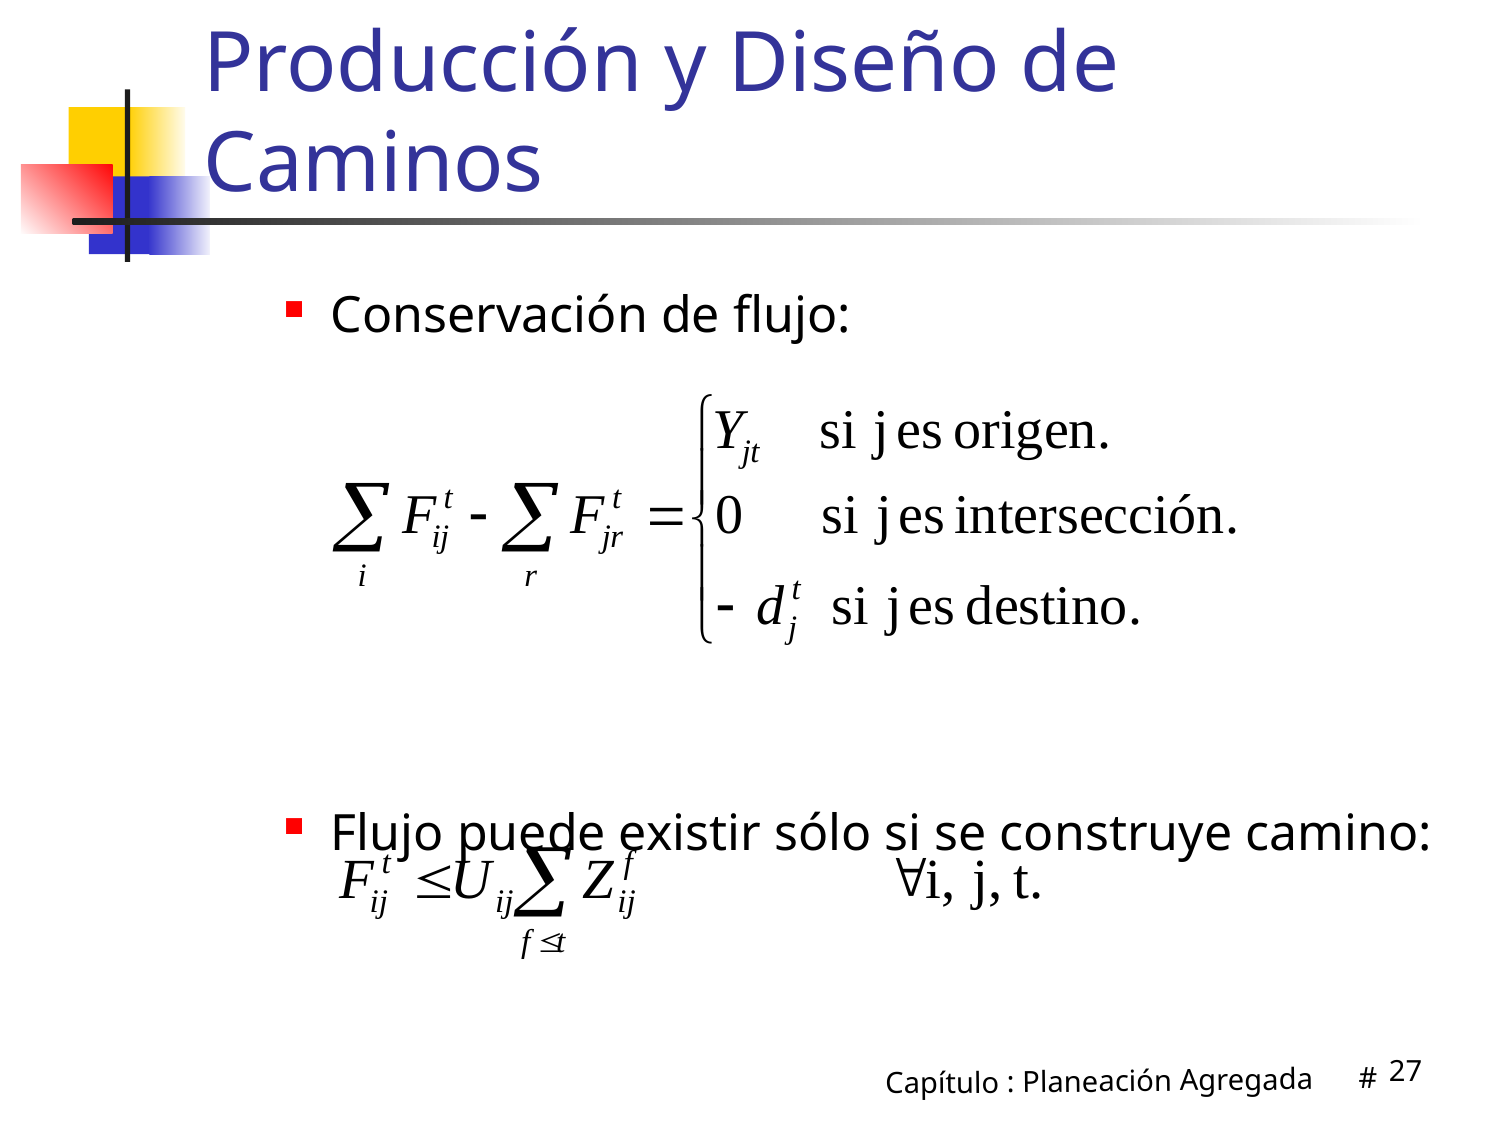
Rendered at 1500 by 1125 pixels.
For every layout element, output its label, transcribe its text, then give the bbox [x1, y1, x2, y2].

slide_number 27 [1124, 1024, 1438, 1101]
list Conservación de flujo: Flujo puede existir sólo si se construye camino: [193, 274, 1470, 1007]
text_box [324, 383, 1301, 655]
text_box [328, 837, 1051, 965]
footer Capítulo : Planeación Agregada # [836, 1028, 1427, 1109]
title Producción y Diseño de Caminos [188, 27, 1468, 216]
